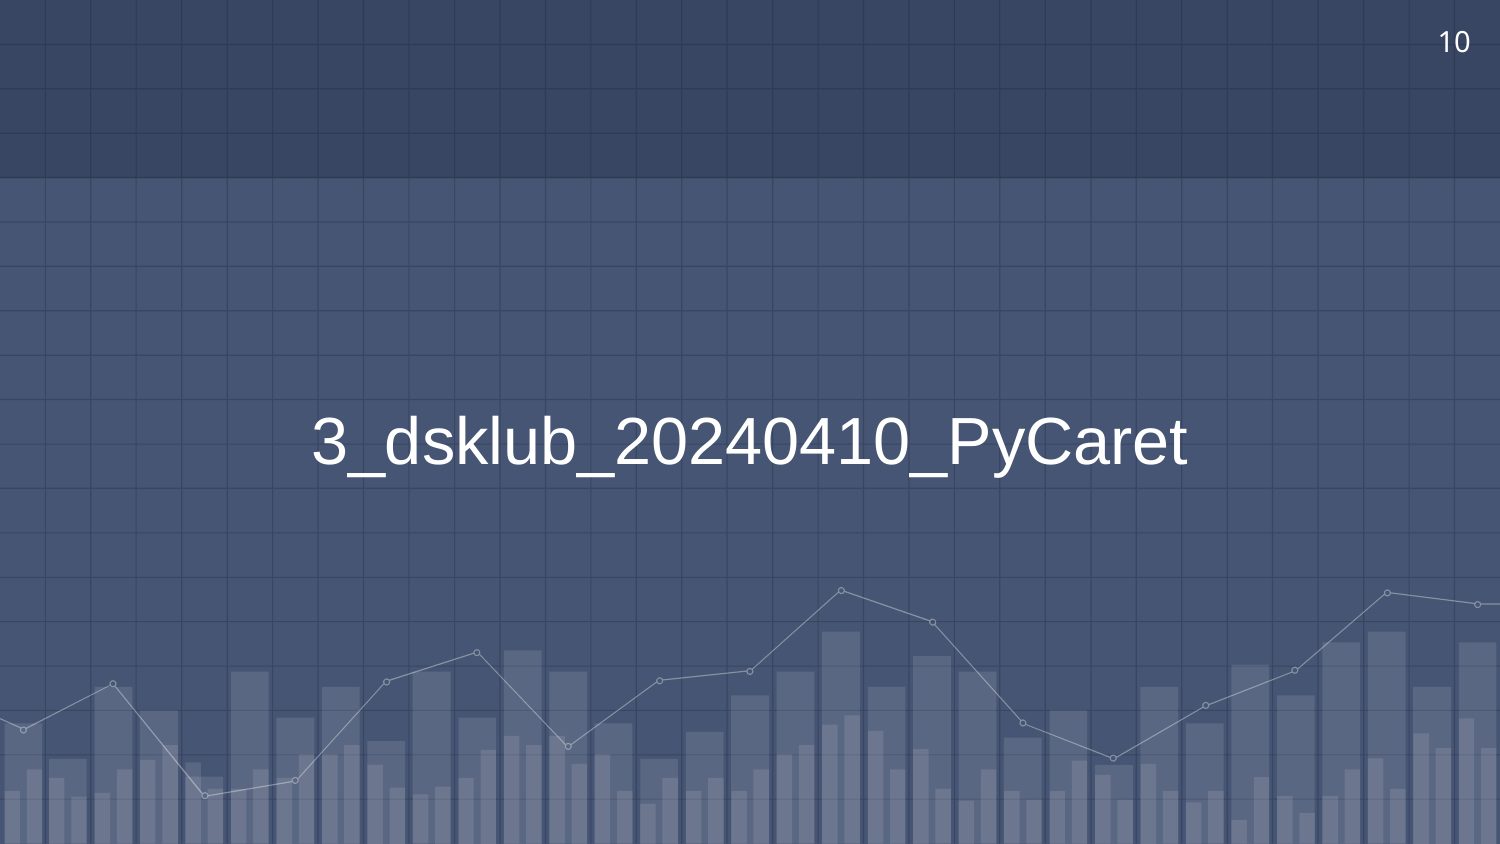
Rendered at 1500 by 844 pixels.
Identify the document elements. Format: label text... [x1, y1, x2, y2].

text_box 3_dsklub_20240410_PyCaret [296, 390, 1204, 485]
slide_number 10 [1408, 0, 1500, 88]
